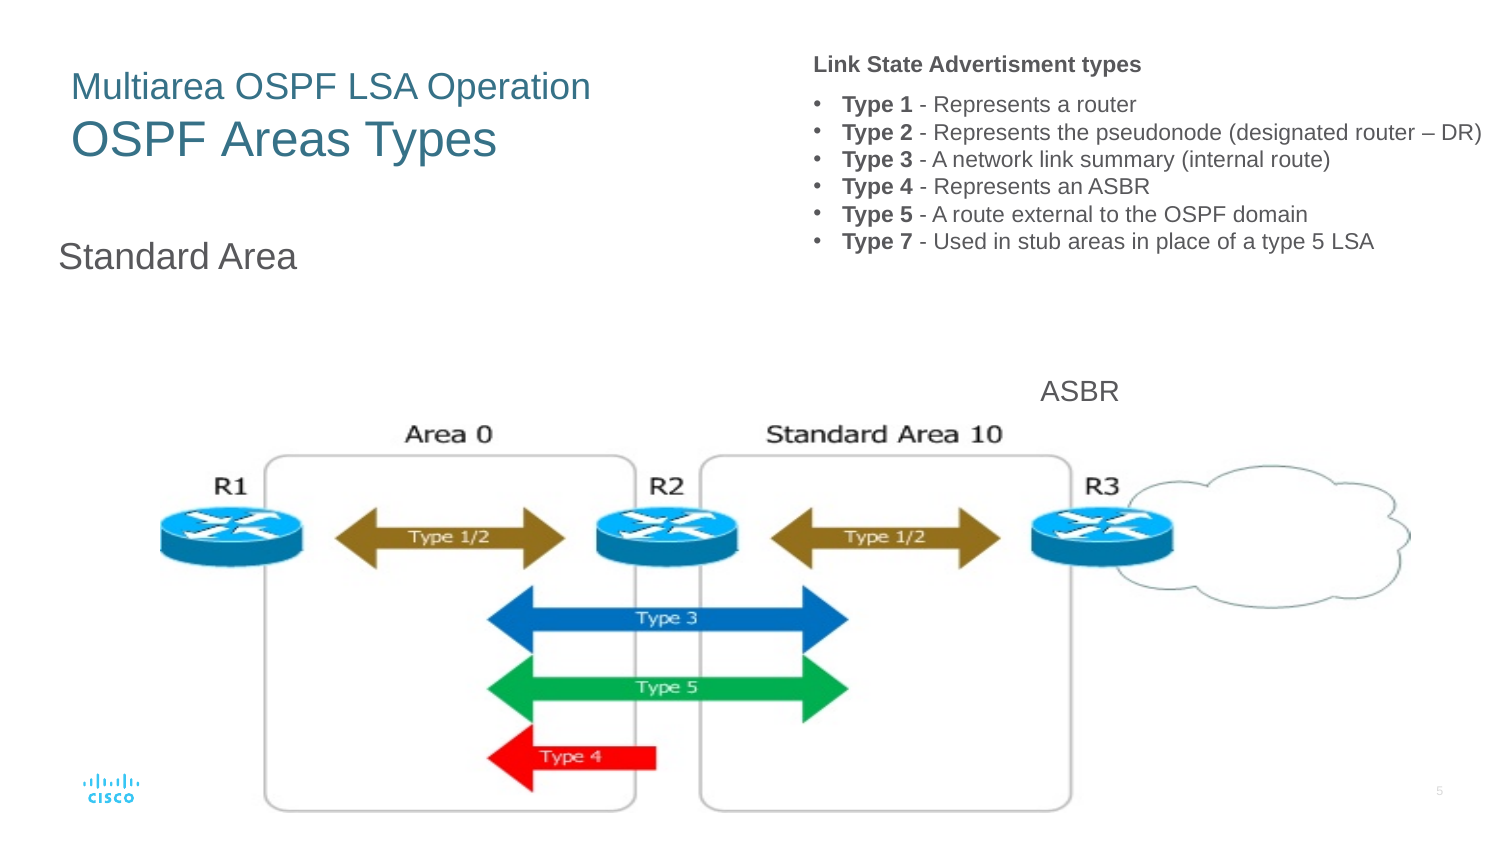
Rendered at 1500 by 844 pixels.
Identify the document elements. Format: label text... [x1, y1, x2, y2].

title Multiarea OSPF LSA Operation OSPF Areas Types [55, 60, 798, 168]
text_box Link State Advertisment types Type 1 - Represents a router Type 2 - Represents the pseudonode (designated router – DR) Type 3 - A network link summary (internal route) Type 4 - Represents an ASBR Type 5 - A route external to the OSPF domain Type 7 - Used in stub areas in place of a type 5 LSA [798, 42, 1500, 262]
text_box Standard Area [43, 224, 1275, 284]
picture [160, 423, 1411, 813]
text_box ASBR [1025, 364, 1210, 415]
